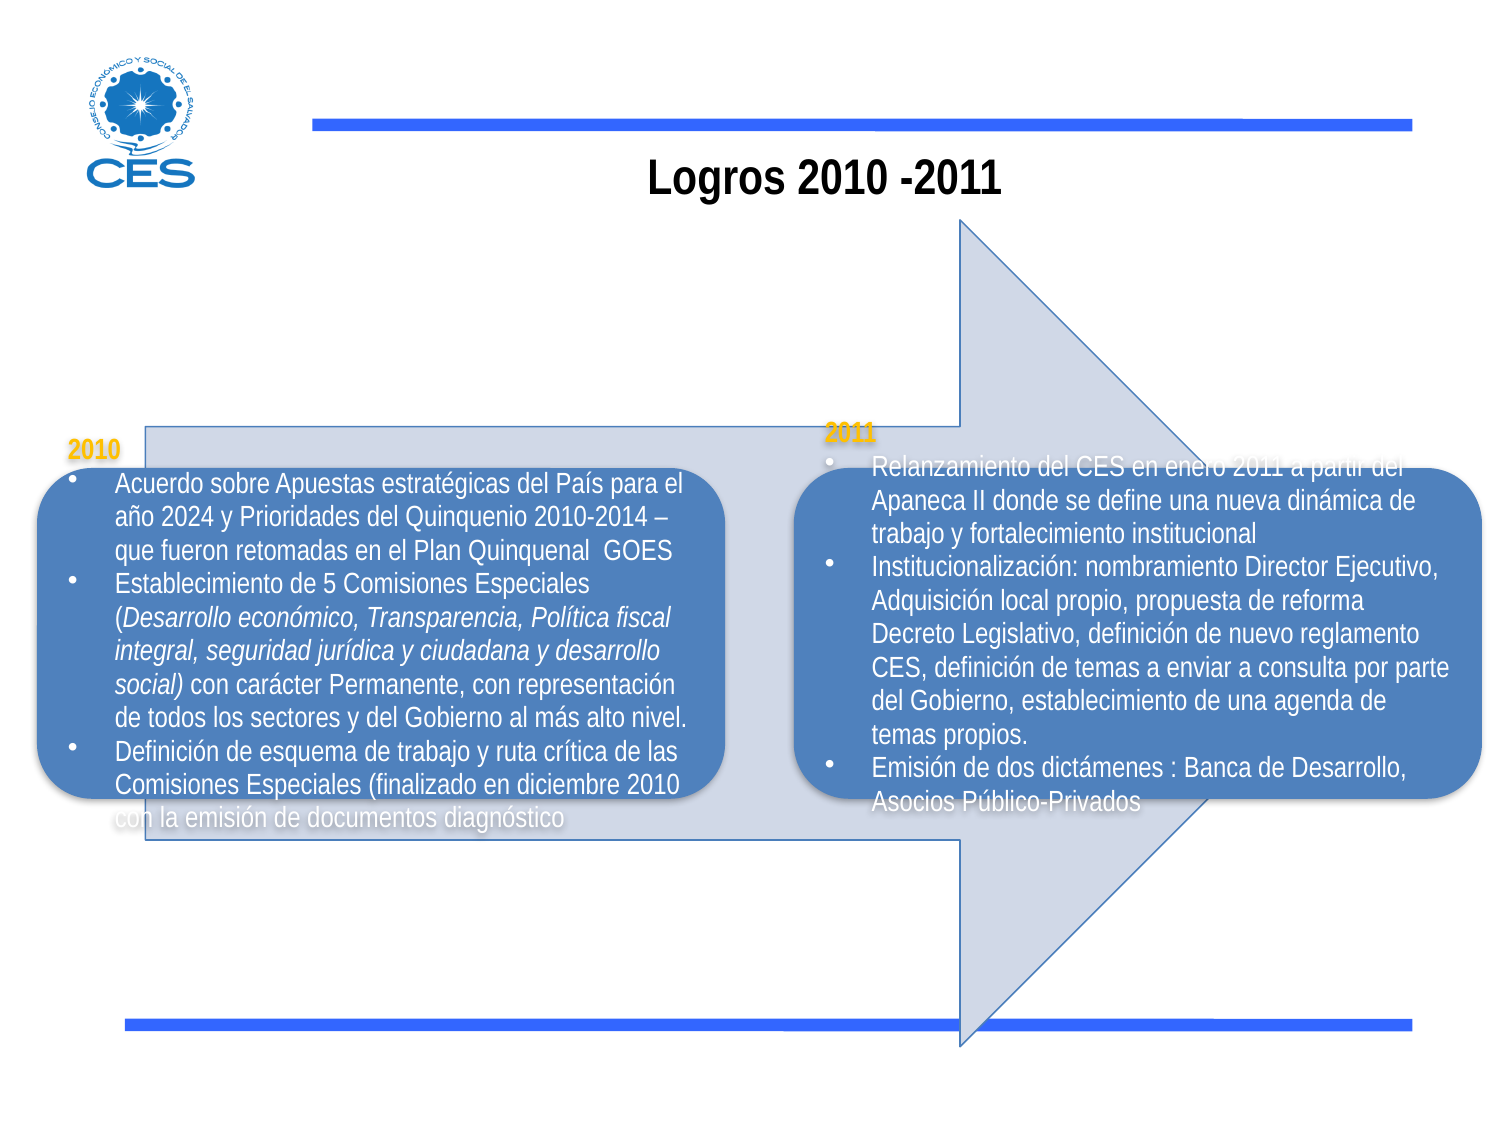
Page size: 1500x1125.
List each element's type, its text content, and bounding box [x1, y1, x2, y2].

text_box Logros 2010 -2011 [437, 137, 1213, 212]
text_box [36, 219, 1483, 1047]
picture [37, 49, 247, 198]
